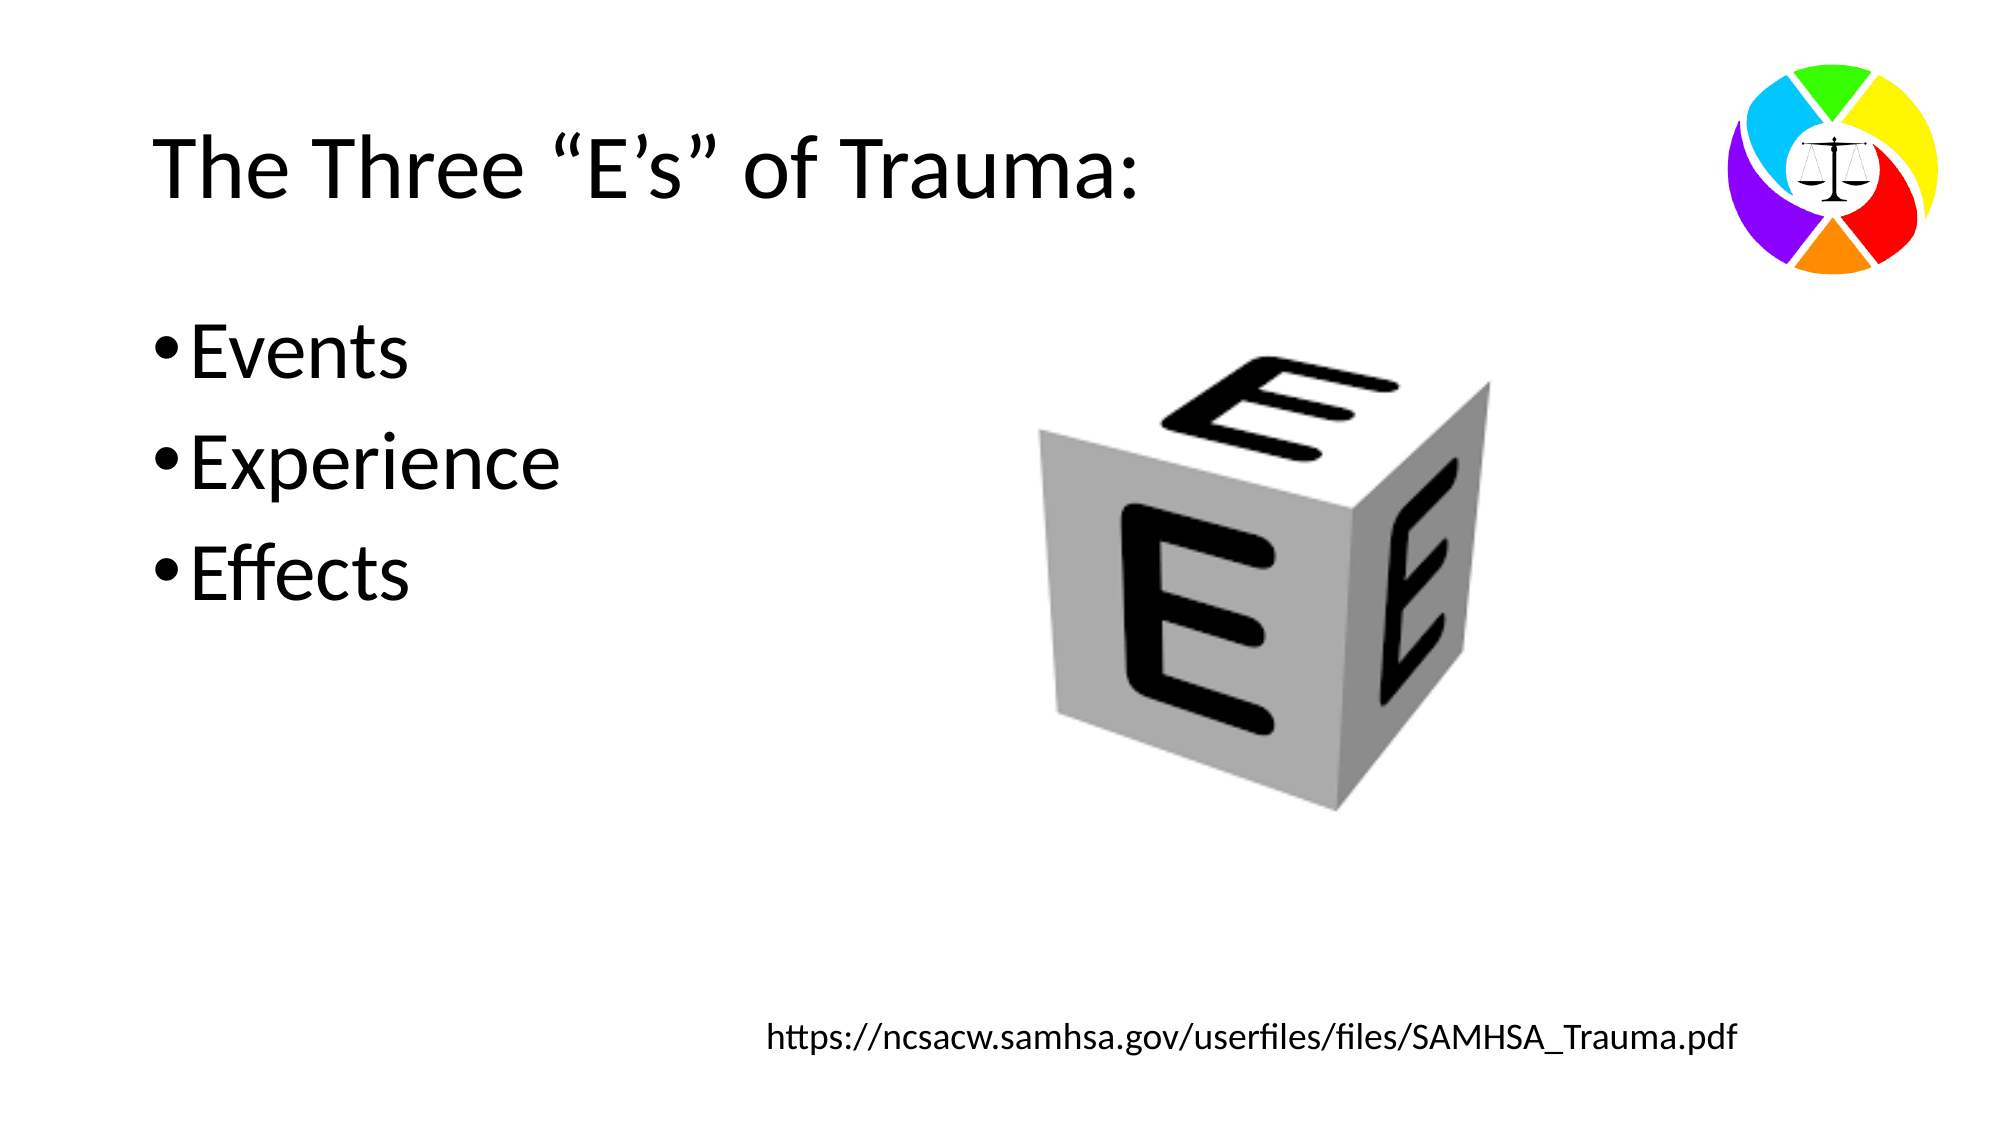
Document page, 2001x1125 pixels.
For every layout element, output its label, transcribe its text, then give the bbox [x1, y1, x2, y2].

title The Three “E’s” of Trauma: [137, 59, 1675, 278]
list Events Experience Effects [137, 299, 1863, 1014]
picture [1694, 29, 1973, 308]
picture [927, 294, 1498, 865]
text_box https://ncsacw.samhsa.gov/userfiles/files/SAMHSA_Trauma.pdf [751, 1004, 1863, 1065]
